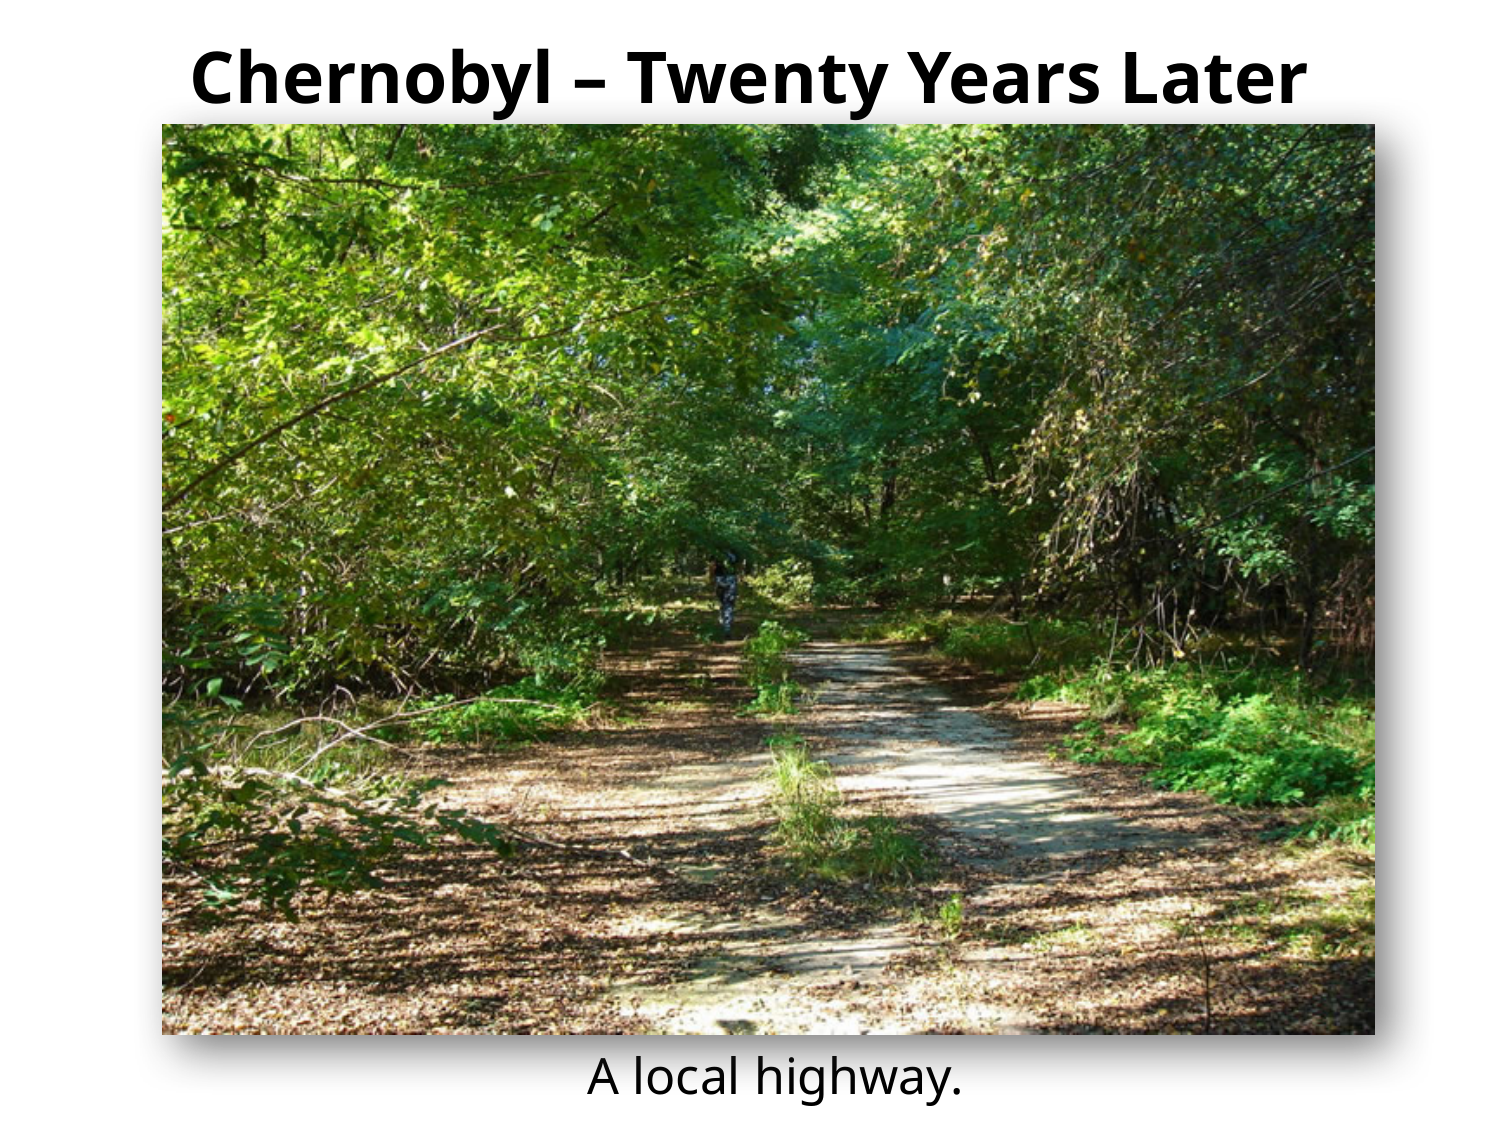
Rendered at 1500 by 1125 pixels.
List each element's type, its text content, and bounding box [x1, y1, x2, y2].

text_box A local highway. [573, 1083, 979, 1112]
picture [162, 124, 1376, 1035]
title Chernobyl – Twenty Years Later [75, 0, 1425, 150]
